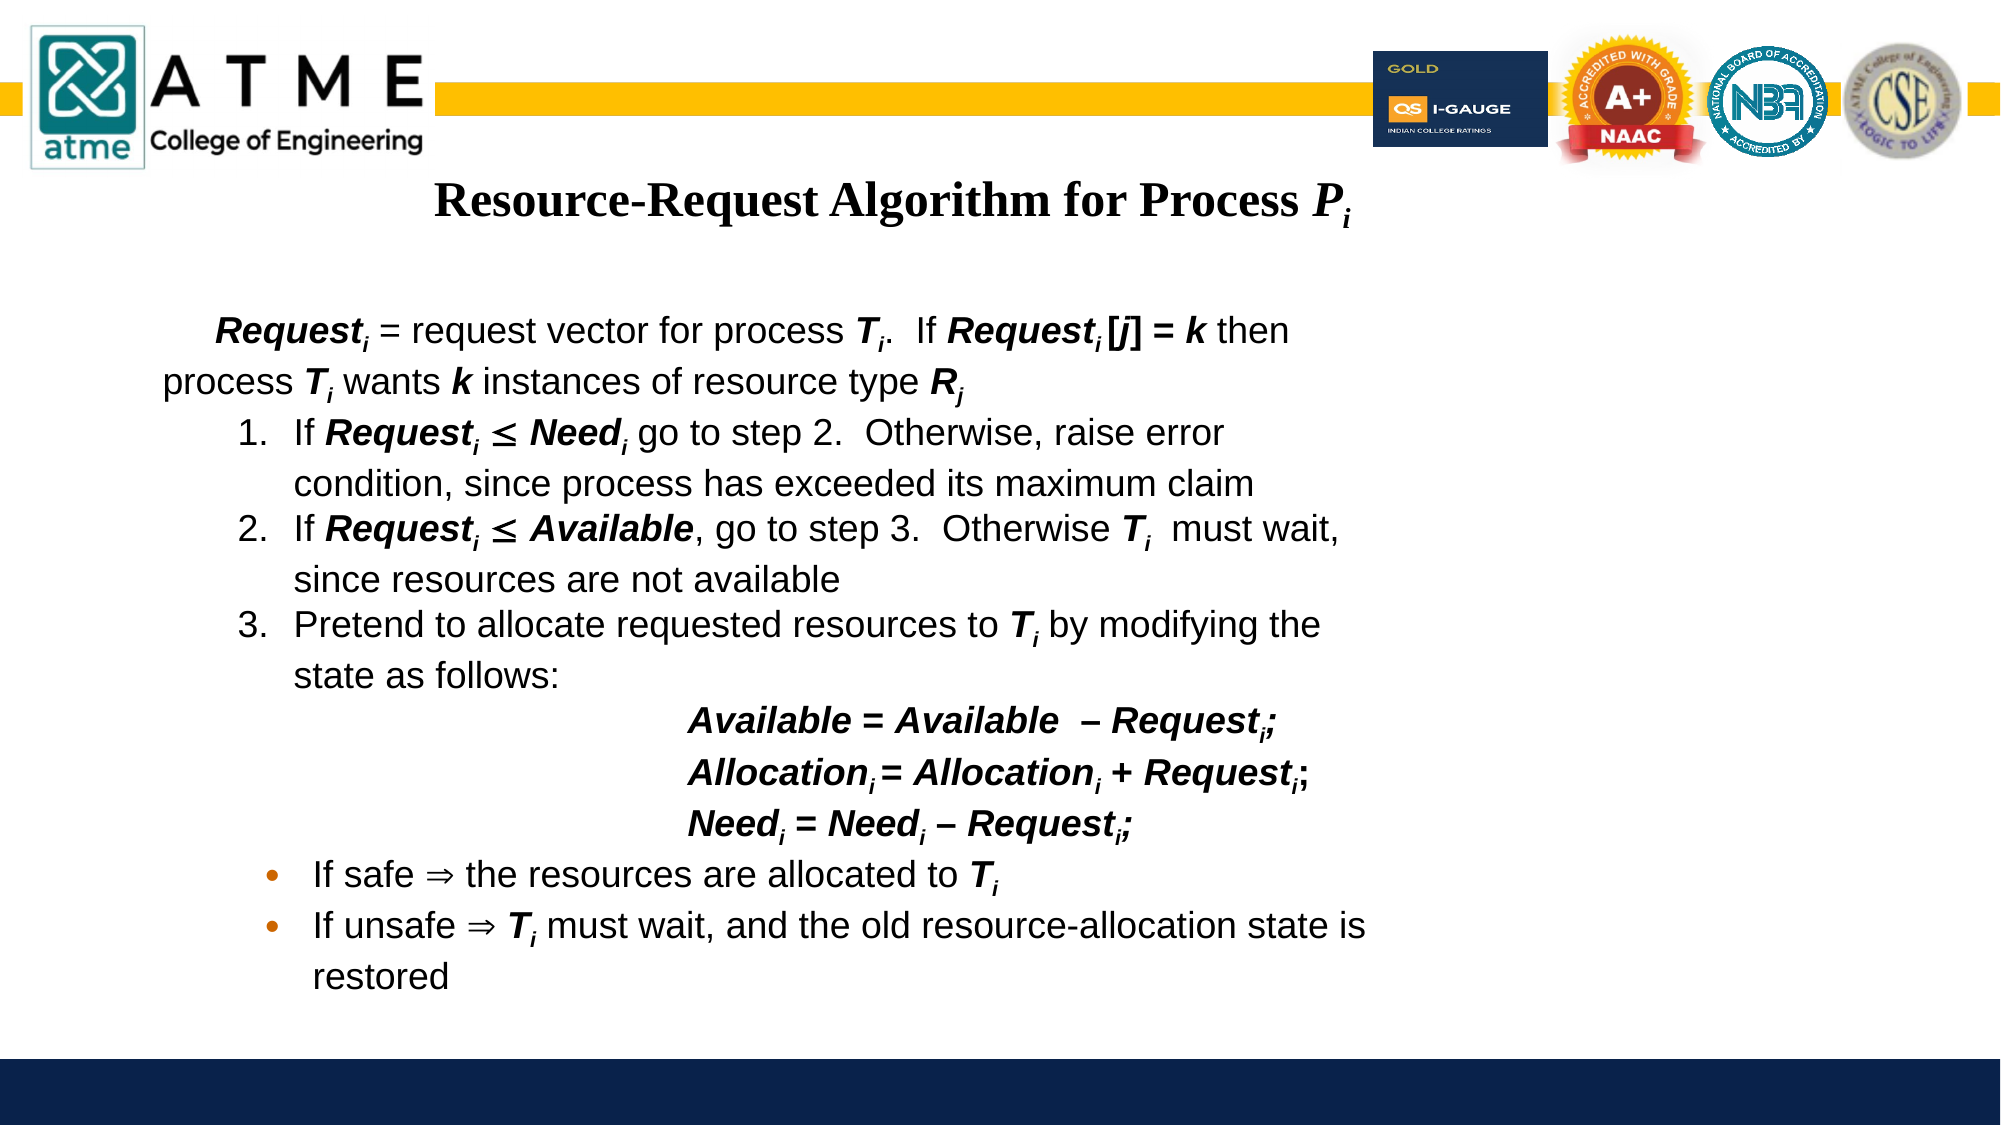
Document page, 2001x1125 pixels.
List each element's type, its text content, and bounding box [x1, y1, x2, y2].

picture [1373, 20, 1828, 158]
picture [1840, 26, 1968, 176]
picture [0, 1059, 2001, 1125]
title Resource-Request Algorithm for Process Pi [419, 158, 1720, 234]
list Requesti = request vector for process Ti. If Requesti [j] = k then process Ti wants k instances of resource type Rj If Requesti  Needi go to step 2. Otherwise, raise error condition, since process has exceeded its maximum claim If Requesti  Available, go to step 3. Otherwise Ti must wait, since resources are not available Pretend to allocate requested resources to Ti by modifying the state as follows: Available = Available – Requesti; Allocationi = Allocationi + Requesti; Needi = Needi – Requesti; If safe  the resources are allocated to Ti If unsafe  Ti must wait, and the old resource-allocation state is restored [147, 298, 1402, 1068]
picture [22, 15, 435, 178]
